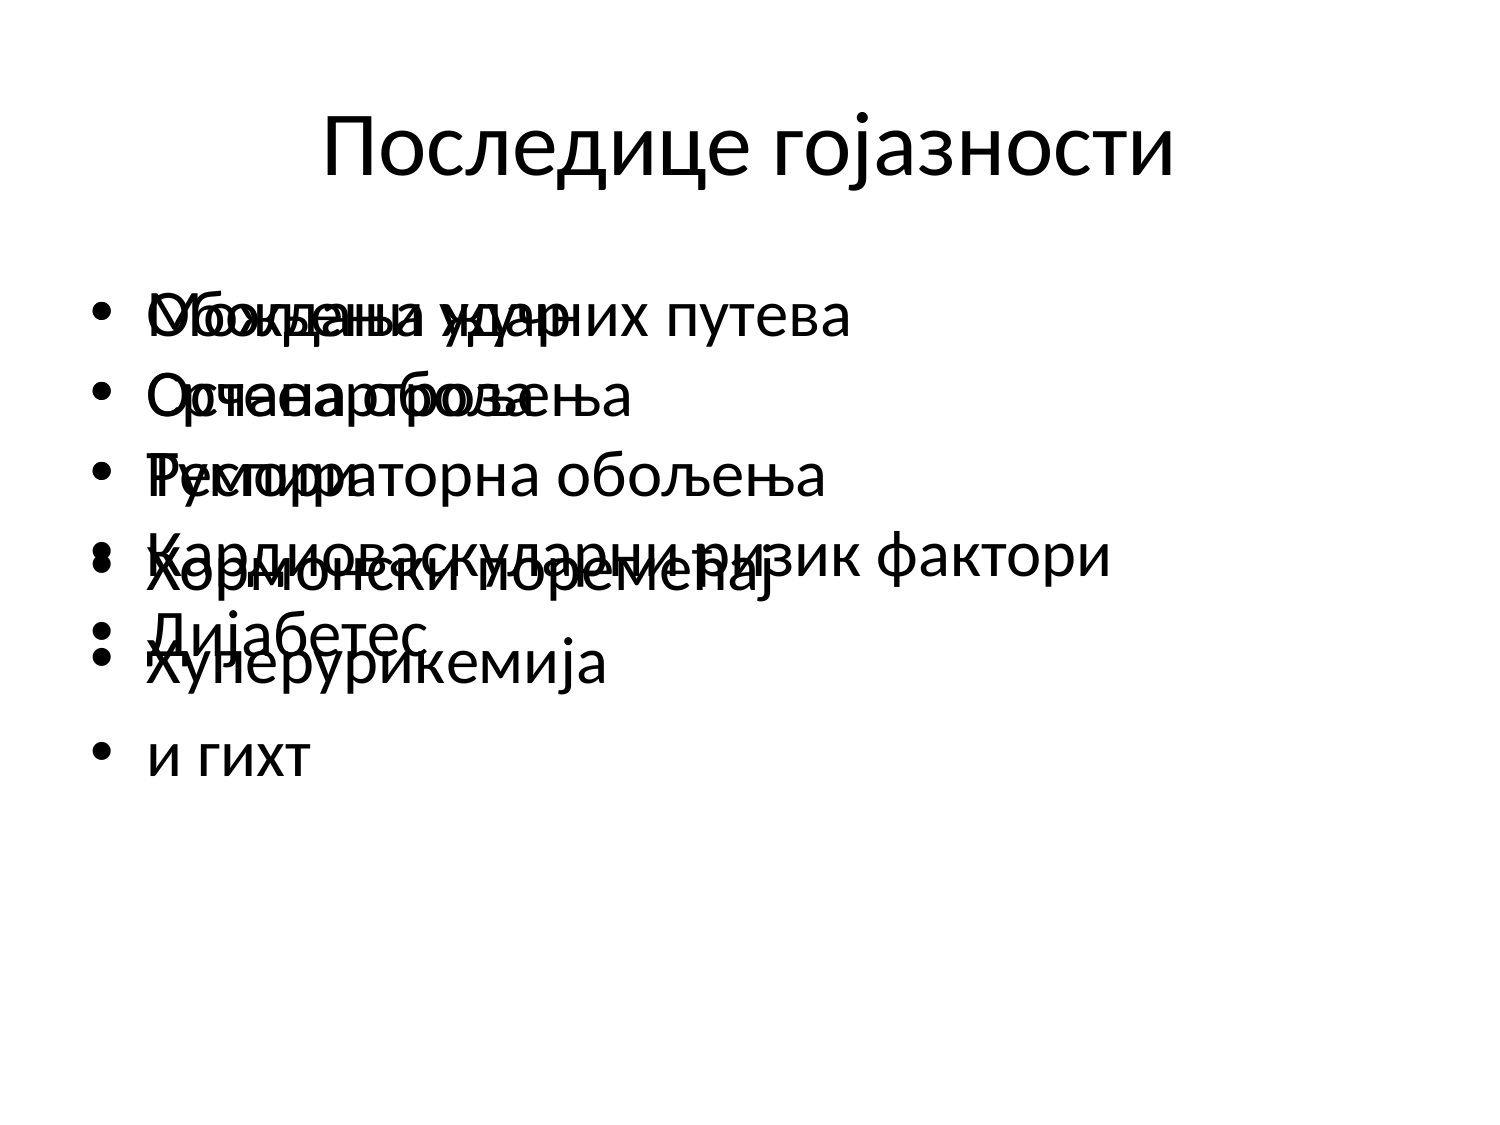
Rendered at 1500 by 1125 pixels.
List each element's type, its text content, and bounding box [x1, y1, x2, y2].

list Обољења жучних путева Остеоартроза Tумори Хормонски поремећај Хyперурикемија и гихт [75, 262, 1425, 1005]
title Последице гојазности [75, 45, 1425, 233]
